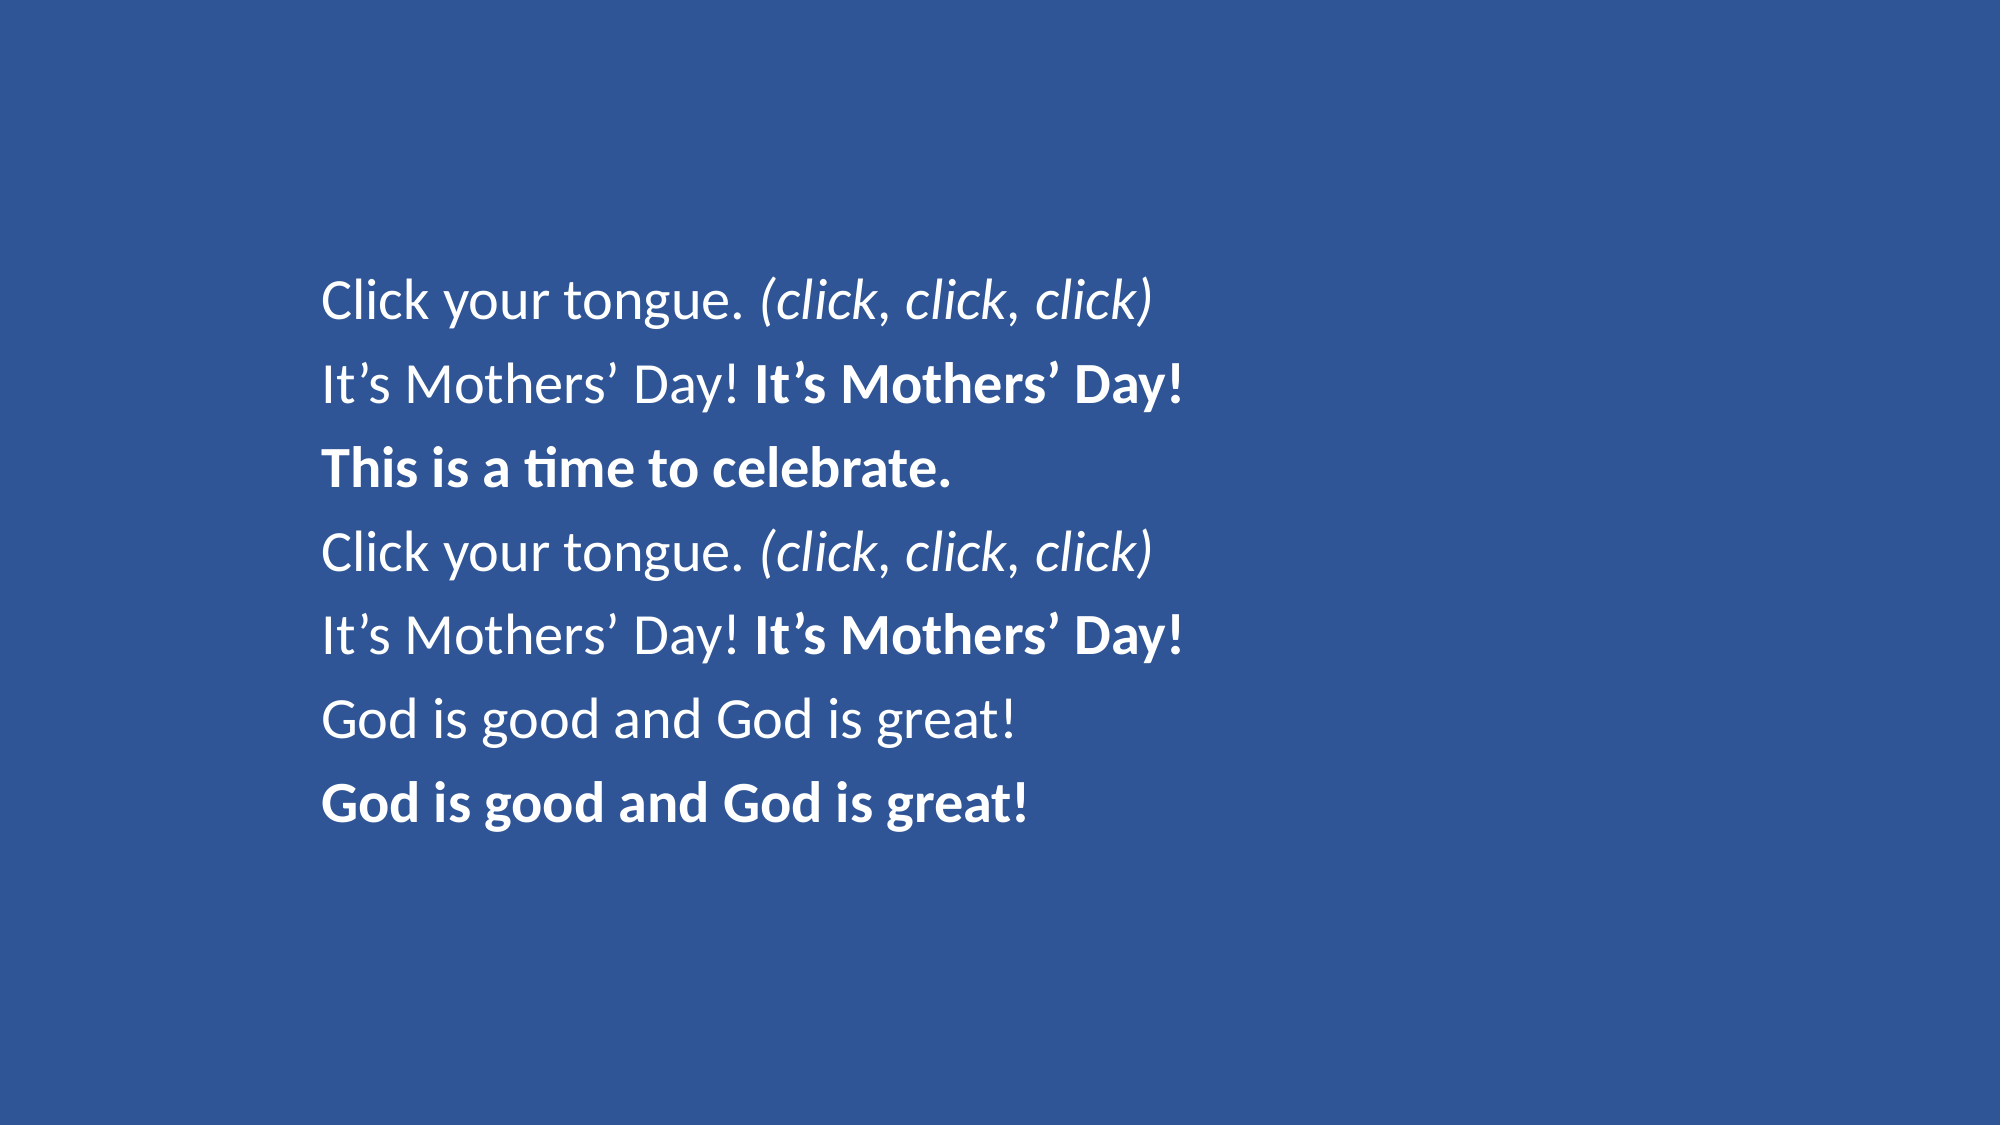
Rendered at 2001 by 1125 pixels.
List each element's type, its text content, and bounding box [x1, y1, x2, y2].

list Click your tongue. (click, click, click) It’s Mothers’ Day! It’s Mothers’ Day! This is a time to celebrate. Click your tongue. (click, click, click) It’s Mothers’ Day! It’s Mothers’ Day! God is good and God is great! God is good and God is great! [306, 261, 1694, 864]
